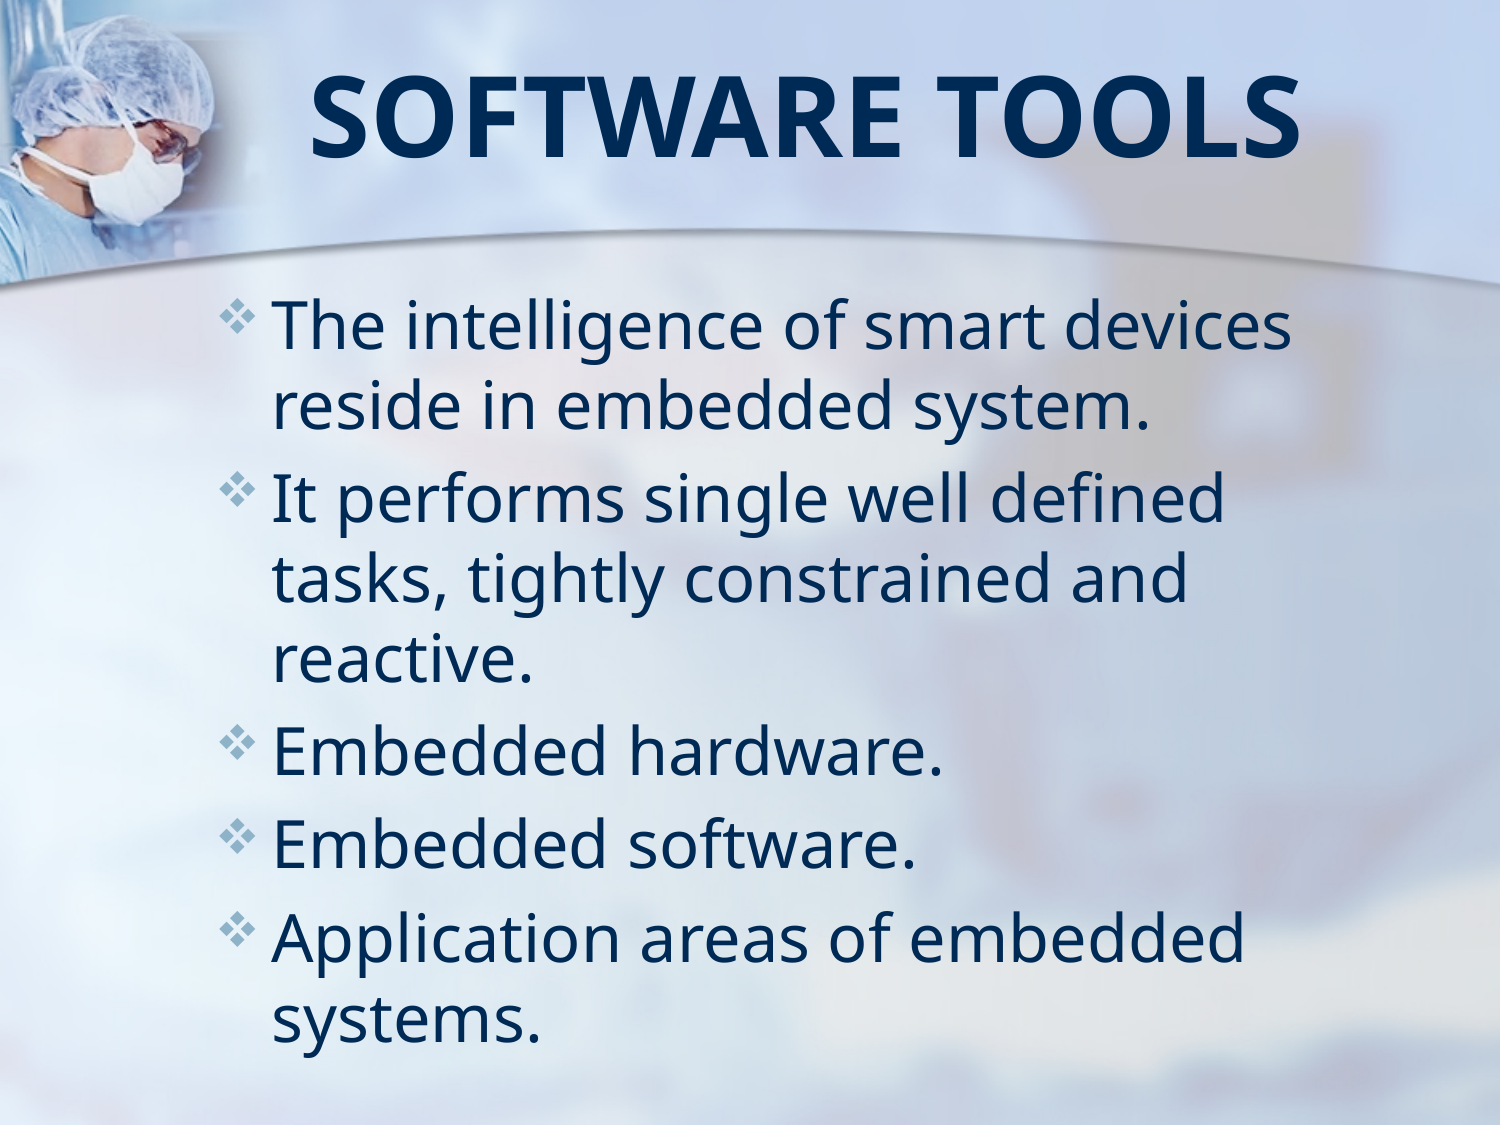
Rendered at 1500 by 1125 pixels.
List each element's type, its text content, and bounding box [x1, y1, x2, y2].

picture [0, 0, 1500, 1125]
title Software tools [199, 24, 1413, 201]
list The intelligence of smart devices reside in embedded system. It performs single well defined tasks, tightly constrained and reactive. Embedded hardware. Embedded software. Application areas of embedded systems. [199, 274, 1413, 1051]
